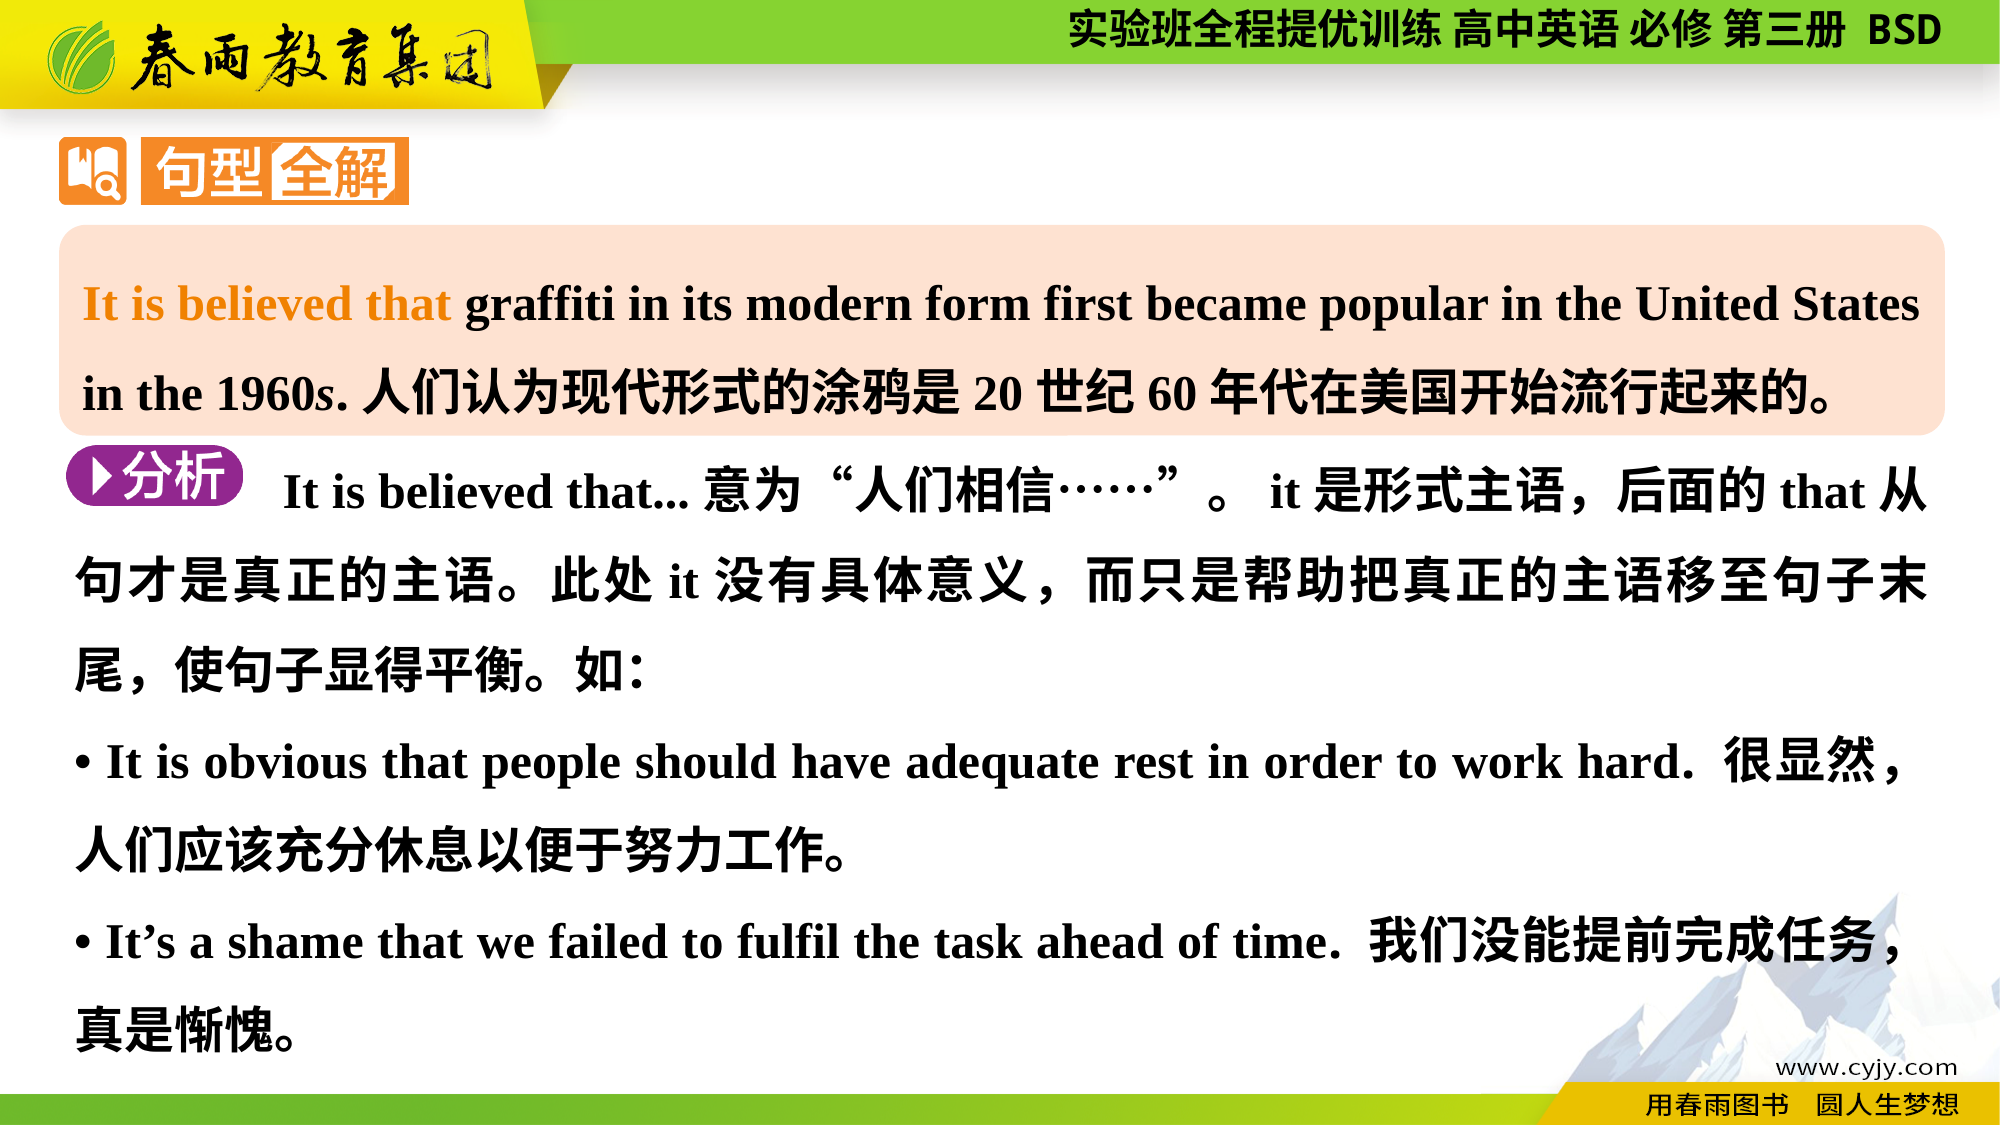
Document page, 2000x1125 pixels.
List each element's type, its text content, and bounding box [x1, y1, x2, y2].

text_box It is believed that graffiti in its modern form first became popular in the United States in the 1960s.人们认为现代形式的涂鸦是20世纪60年代在美国开始流行起来的。 [59, 224, 1945, 421]
picture [0, 0, 2000, 1125]
list It is believed that...意为“人们相信……”。it是形式主语，后面的that从句才是真正的主语。此处it没有具体意义，而只是帮助把真正的主语移至句子末尾，使句子显得平衡。如： • It is obvious that people should have adequate rest in order to work hard. 很显然，人们应该充分休息以便于努力工作。 • It’s a shame that we failed to fulfil the task ahead of time. 我们没能提前完成任务，真是惭愧。 [59, 421, 1944, 1073]
